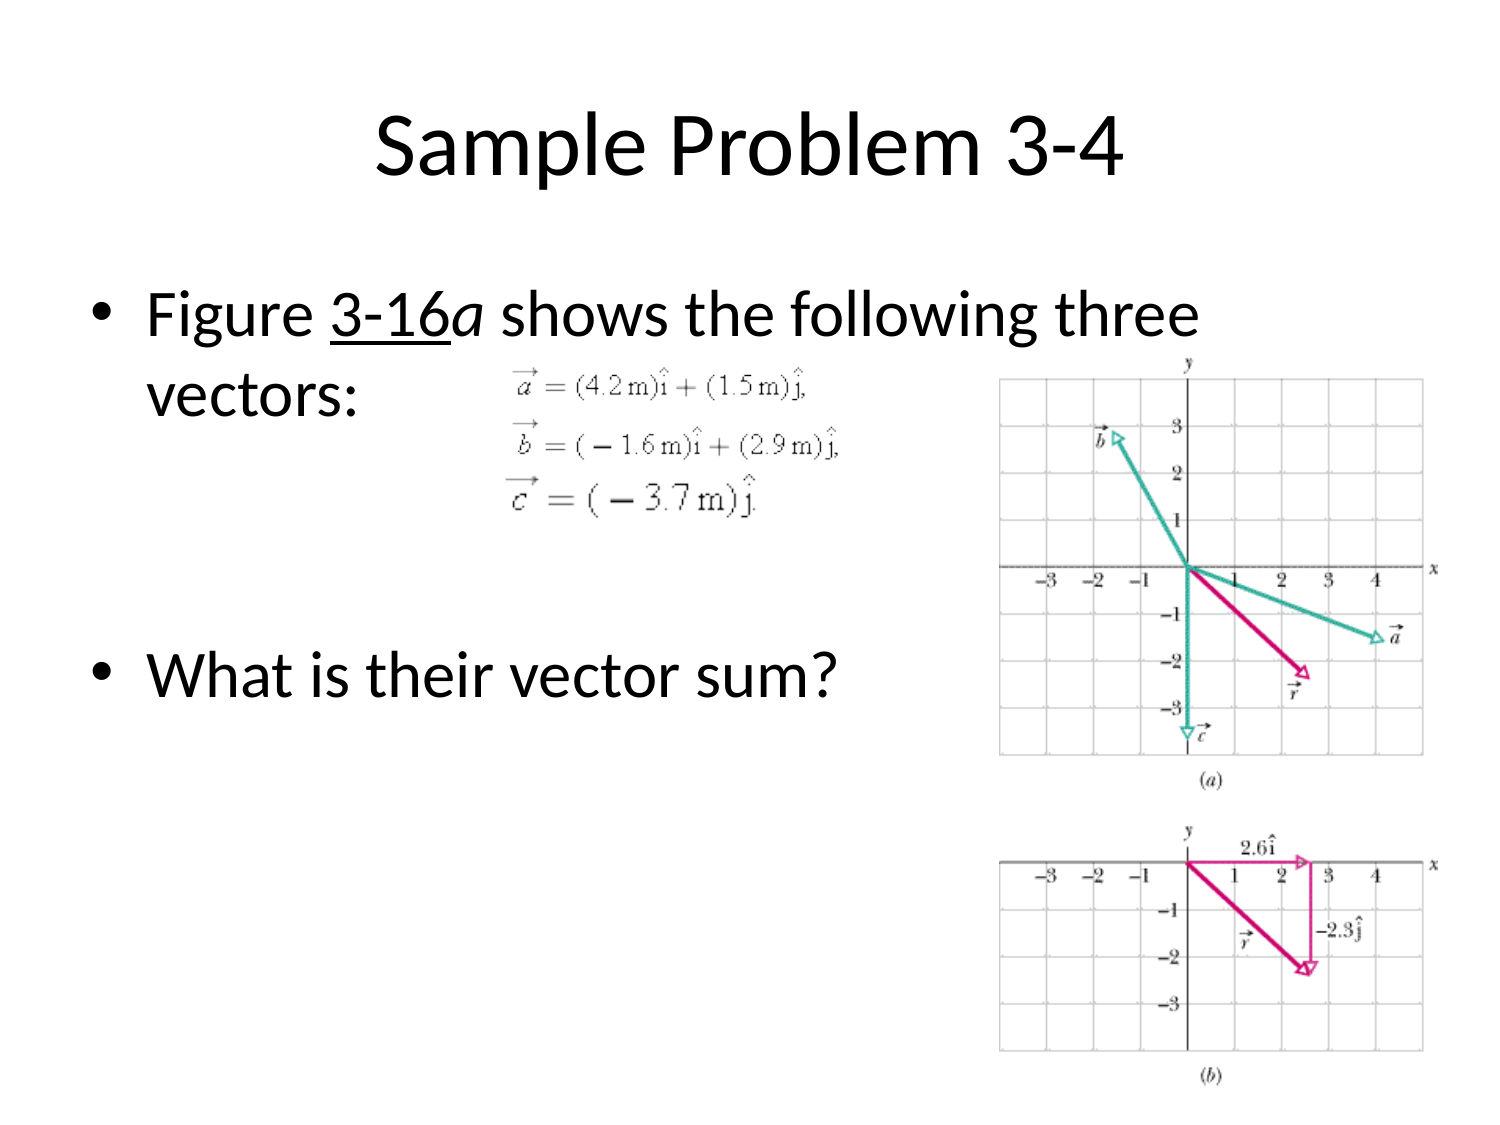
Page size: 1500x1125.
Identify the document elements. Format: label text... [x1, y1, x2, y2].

title Sample Problem 3-4 [75, 45, 1425, 233]
picture [487, 362, 853, 527]
list Figure 3-16a shows the following three vectors: What is their vector sum? [75, 262, 1425, 788]
picture [999, 349, 1438, 1088]
